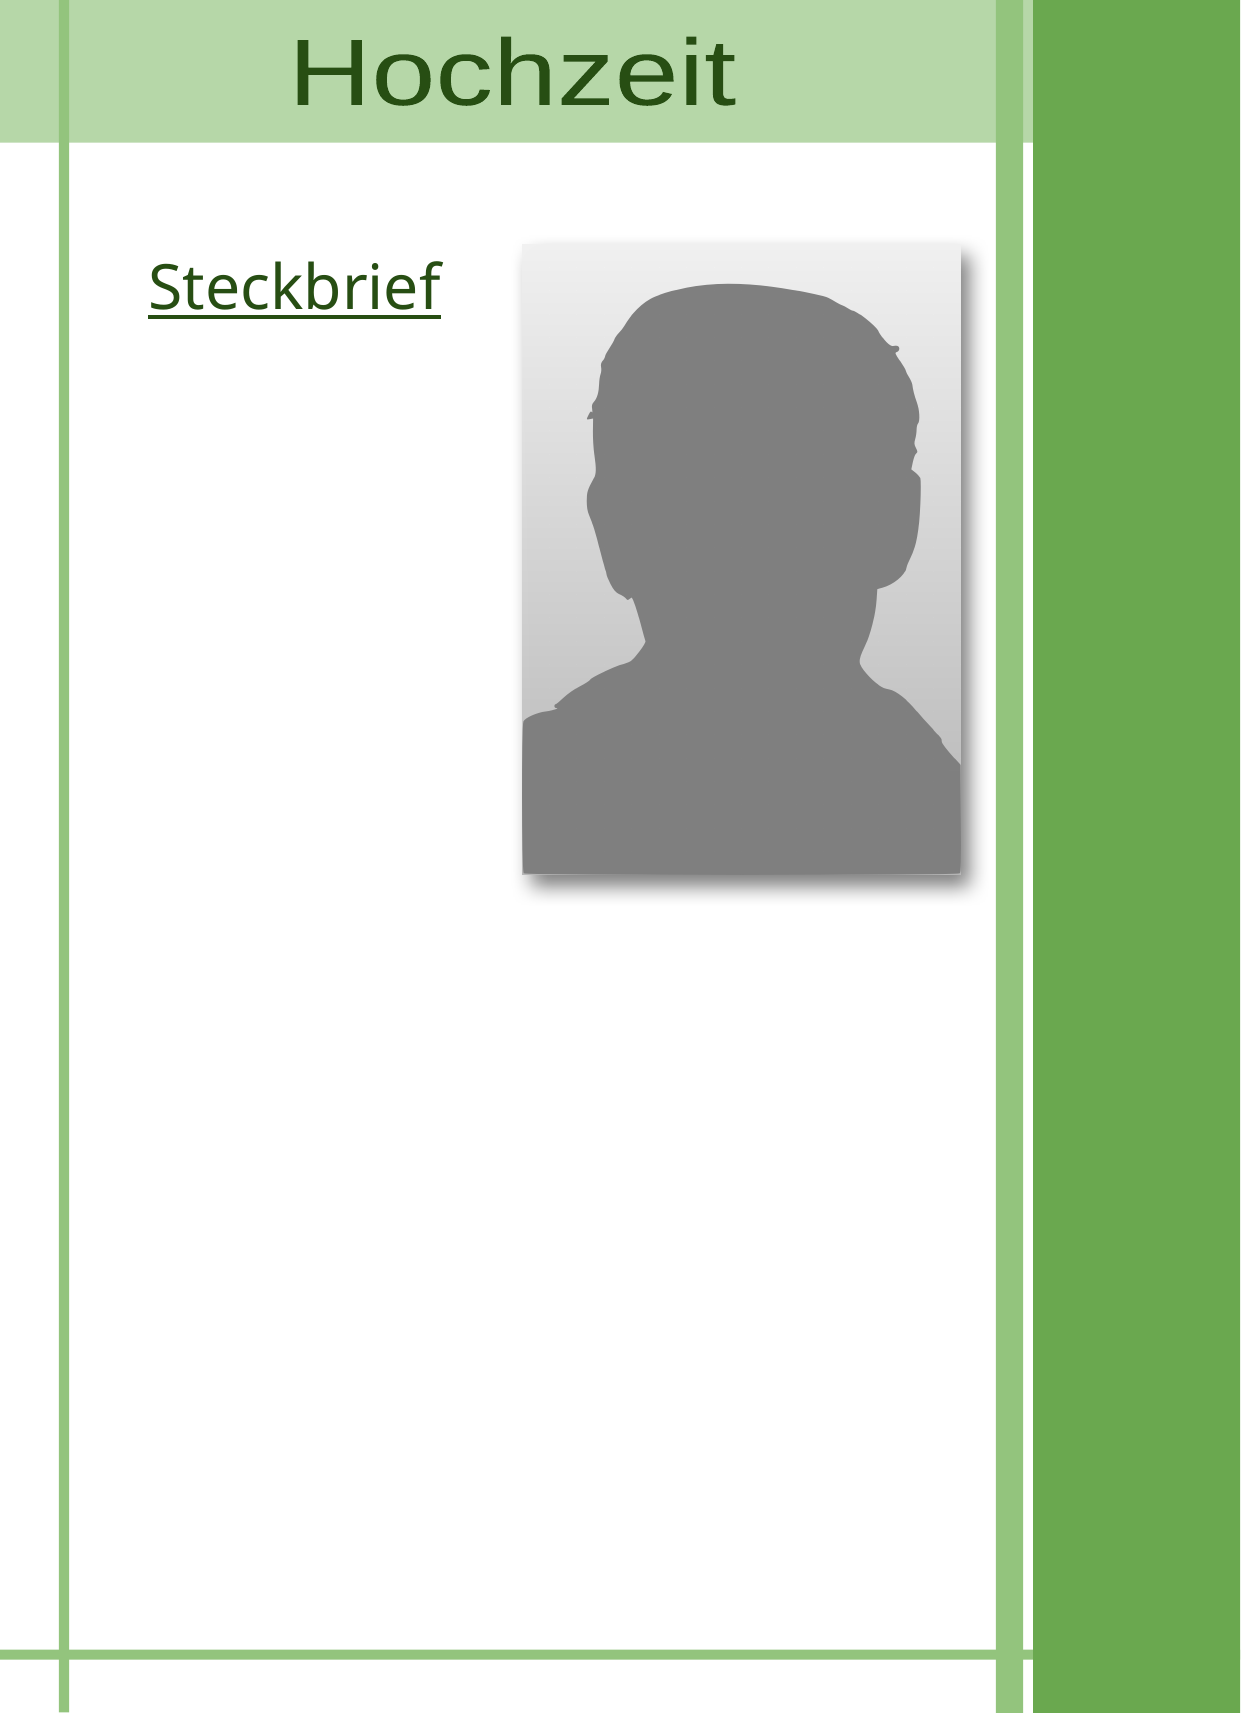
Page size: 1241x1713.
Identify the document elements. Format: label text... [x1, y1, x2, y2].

text_box Steckbrief [145, 244, 499, 377]
text_box [0, 0, 58, 143]
picture [522, 244, 961, 876]
text_box [58, 0, 70, 1649]
text_box [1024, 1649, 1033, 1660]
text_box [1033, 0, 1241, 1713]
text_box [58, 1660, 70, 1713]
text_box [995, 0, 1024, 1713]
text_box [1024, 0, 1033, 143]
text_box [70, 0, 995, 143]
text_box [0, 1649, 995, 1660]
